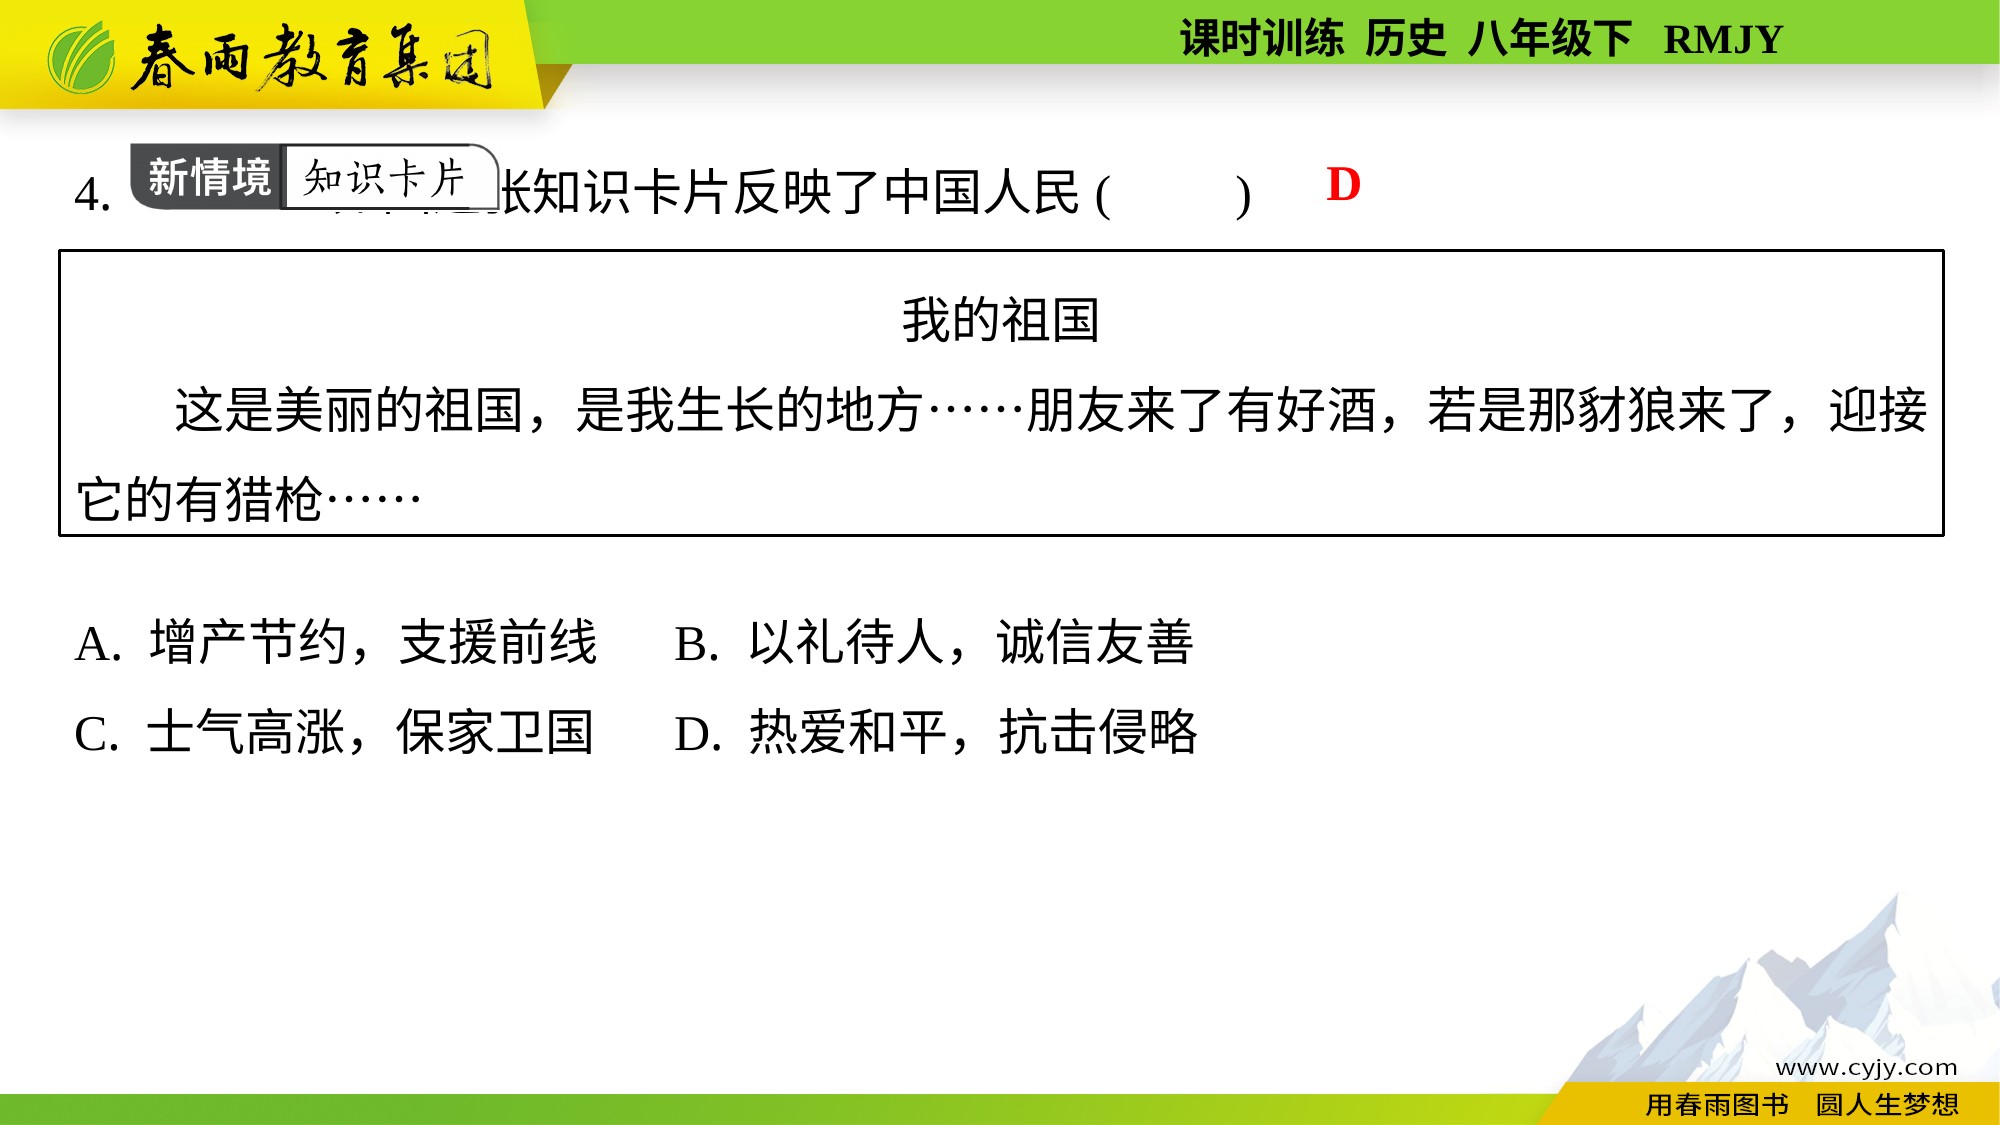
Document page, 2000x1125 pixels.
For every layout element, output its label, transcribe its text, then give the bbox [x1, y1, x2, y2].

list 4. 如图这张知识卡片反映了中国人民( ) A. 增产节约，支援前线 B. 以礼待人，诚信友善 C. 士气高涨，保家卫国 D. 热爱和平，抗击侵略 [59, 536, 1944, 774]
text_box D [1311, 143, 1378, 218]
list 4. 如图这张知识卡片反映了中国人民( ) A. 增产节约，支援前线 B. 以礼待人，诚信友善 C. 士气高涨，保家卫国 D. 热爱和平，抗击侵略 [59, 122, 1944, 250]
picture [0, 0, 2000, 1125]
text_box 我的祖国 这是美丽的祖国，是我生长的地方……朋友来了有好酒，若是那豺狼来了，迎接它的有猎枪…… [59, 250, 1944, 536]
